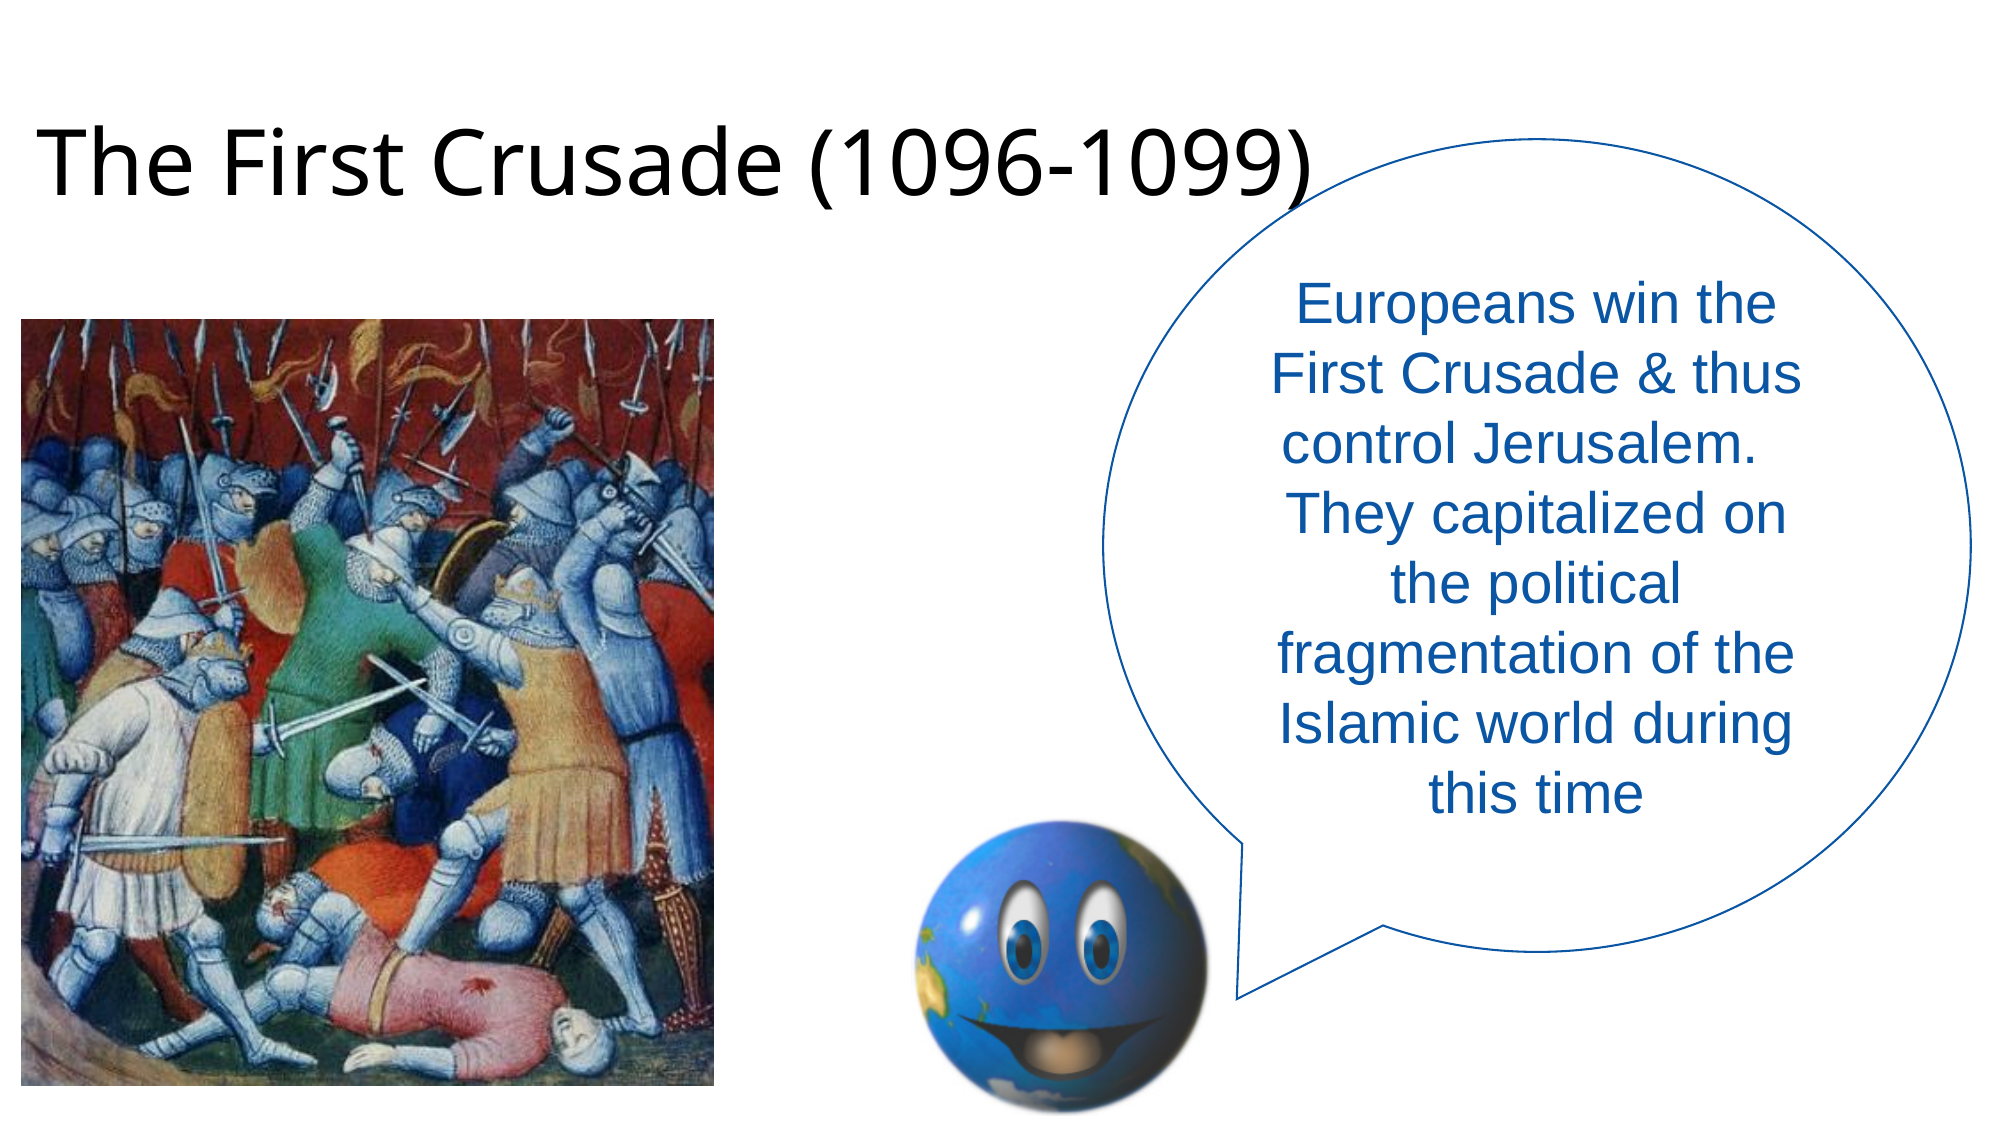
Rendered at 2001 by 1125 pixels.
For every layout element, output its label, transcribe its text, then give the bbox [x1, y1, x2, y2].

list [21, 319, 715, 1086]
picture [911, 817, 1212, 1116]
text_box Europeans win the First Crusade & thus control Jerusalem. They capitalized on the political fragmentation of the Islamic world during this time [1103, 139, 1971, 1000]
title The First Crusade (1096-1099) [21, 56, 1747, 275]
